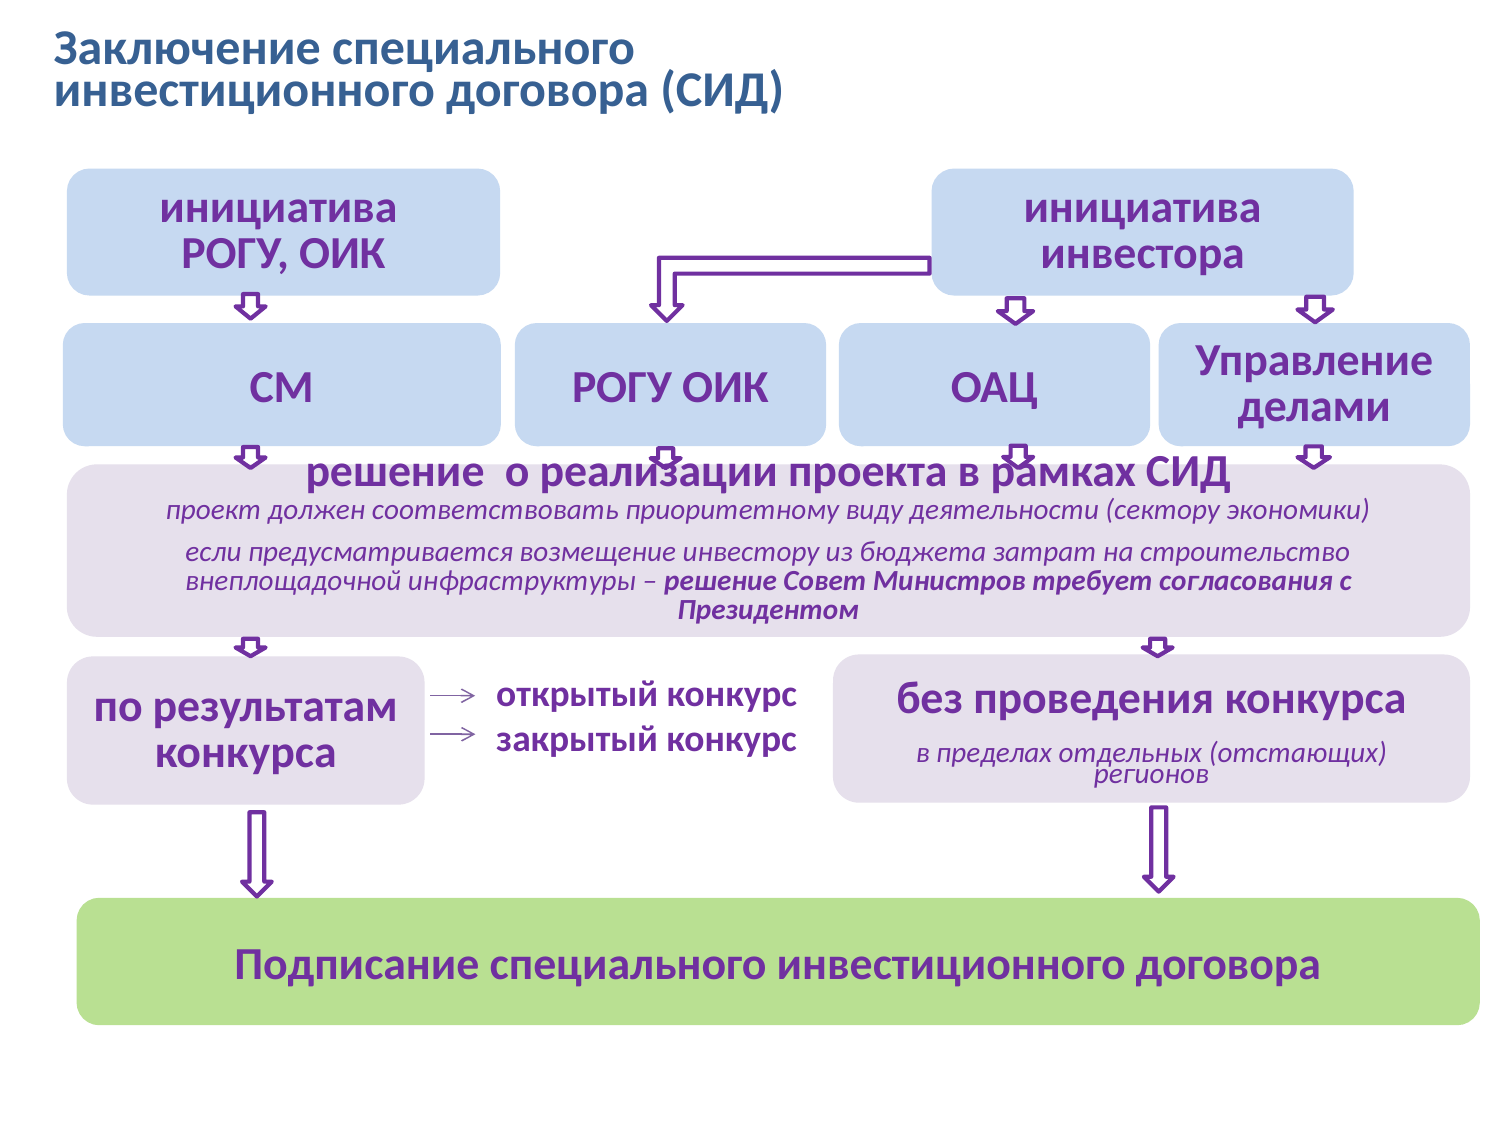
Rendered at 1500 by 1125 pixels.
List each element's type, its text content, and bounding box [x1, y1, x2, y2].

text_box [649, 255, 932, 324]
text_box [233, 636, 268, 659]
text_box без проведения конкурса в пределах отдельных (отстающих) регионов [832, 654, 1471, 803]
text_box Управление делами [1158, 323, 1471, 447]
text_box [233, 291, 268, 321]
text_box РОГУ ОИК [514, 323, 827, 447]
text_box инициатива РОГУ, ОИК [66, 168, 501, 296]
text_box Заключение специального инвестиционного договора (СИД) [38, 25, 825, 124]
text_box [1295, 444, 1333, 470]
text_box СМ [62, 323, 501, 447]
text_box открытый конкурс закрытый конкурс [452, 661, 841, 806]
text_box [1140, 636, 1175, 659]
text_box по результатам конкурса [66, 656, 425, 805]
text_box [240, 810, 274, 899]
text_box [995, 296, 1036, 326]
text_box [1001, 443, 1036, 470]
text_box инициатива инвестора [931, 168, 1354, 296]
text_box [1295, 294, 1335, 325]
text_box решение о реализации проекта в рамках СИД проект должен соответствовать приоритетному виду деятельности (сектору экономики) если предусматривается возмещение инвестору из бюджета затрат на строительство внеплощадочной инфраструктуры – решение Совет Министров требует согласования с Президентом [66, 464, 1471, 637]
text_box Подписание специального инвестиционного договора [76, 897, 1480, 1026]
text_box [1141, 805, 1176, 894]
text_box [233, 444, 268, 470]
text_box [648, 446, 683, 470]
text_box ОАЦ [838, 323, 1151, 447]
